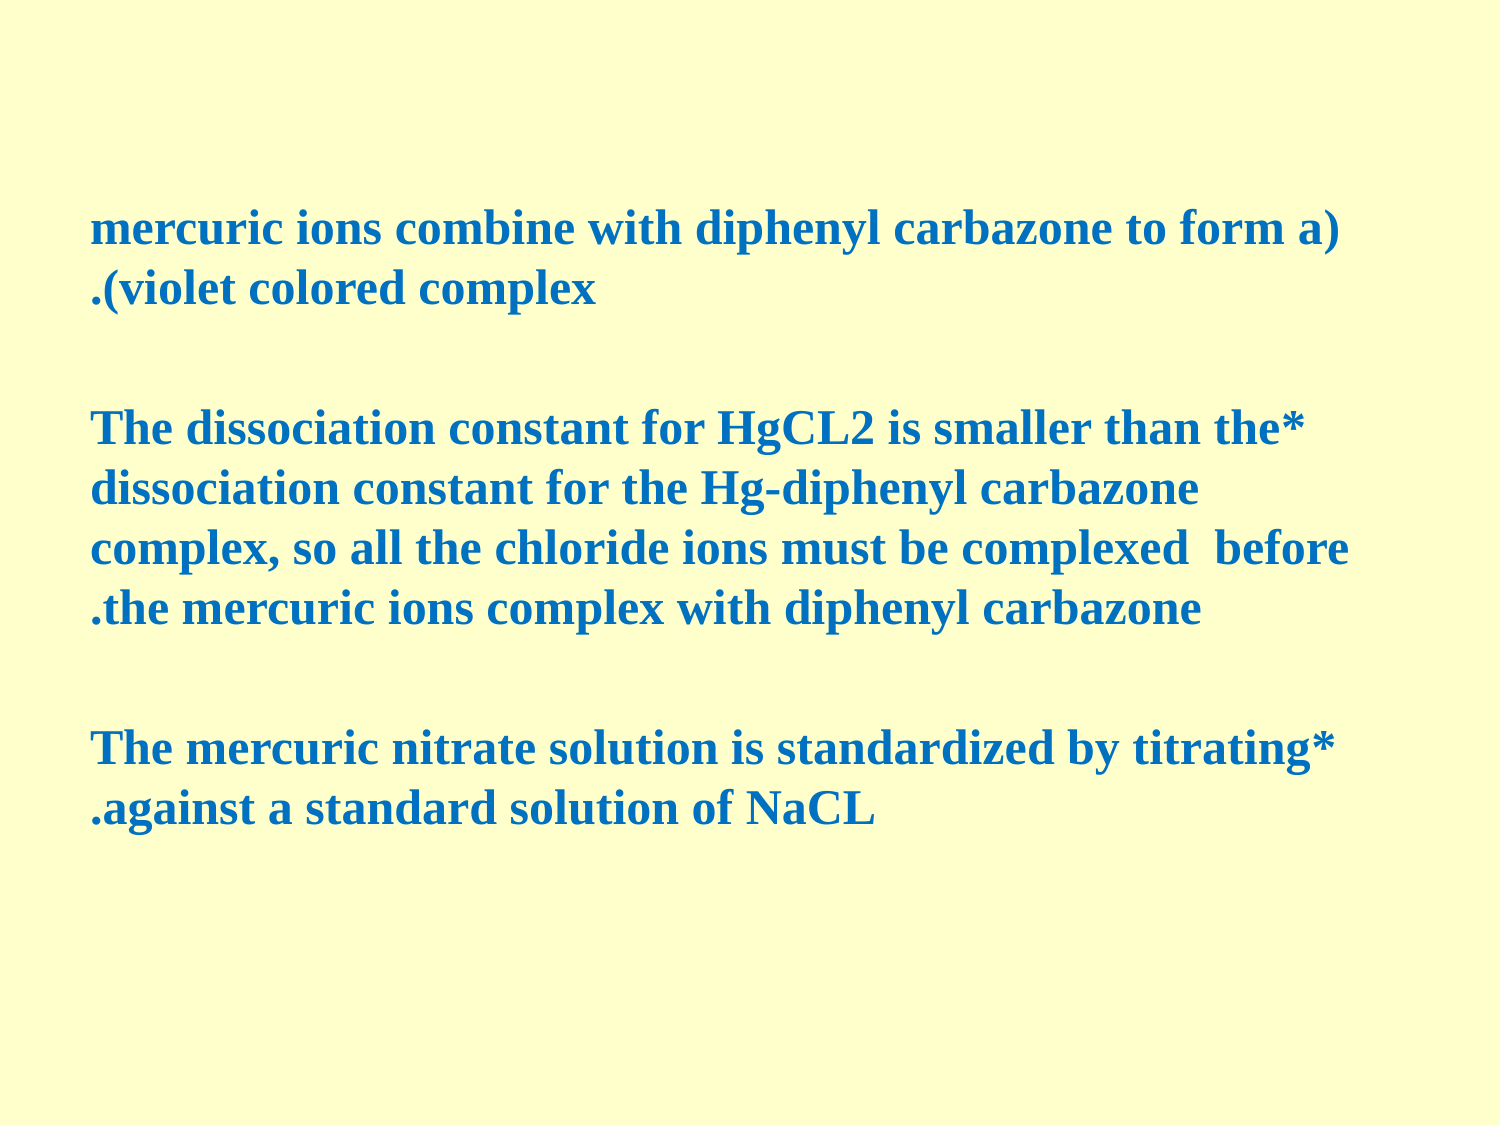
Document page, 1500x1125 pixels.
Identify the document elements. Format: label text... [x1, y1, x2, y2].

list (mercuric ions combine with diphenyl carbazone to form a violet colored complex). *The dissociation constant for HgCL2 is smaller than the dissociation constant for the Hg-diphenyl carbazone complex, so all the chloride ions must be complexed before the mercuric ions complex with diphenyl carbazone. *The mercuric nitrate solution is standardized by titrating against a standard solution of NaCL. [75, 117, 1425, 1005]
